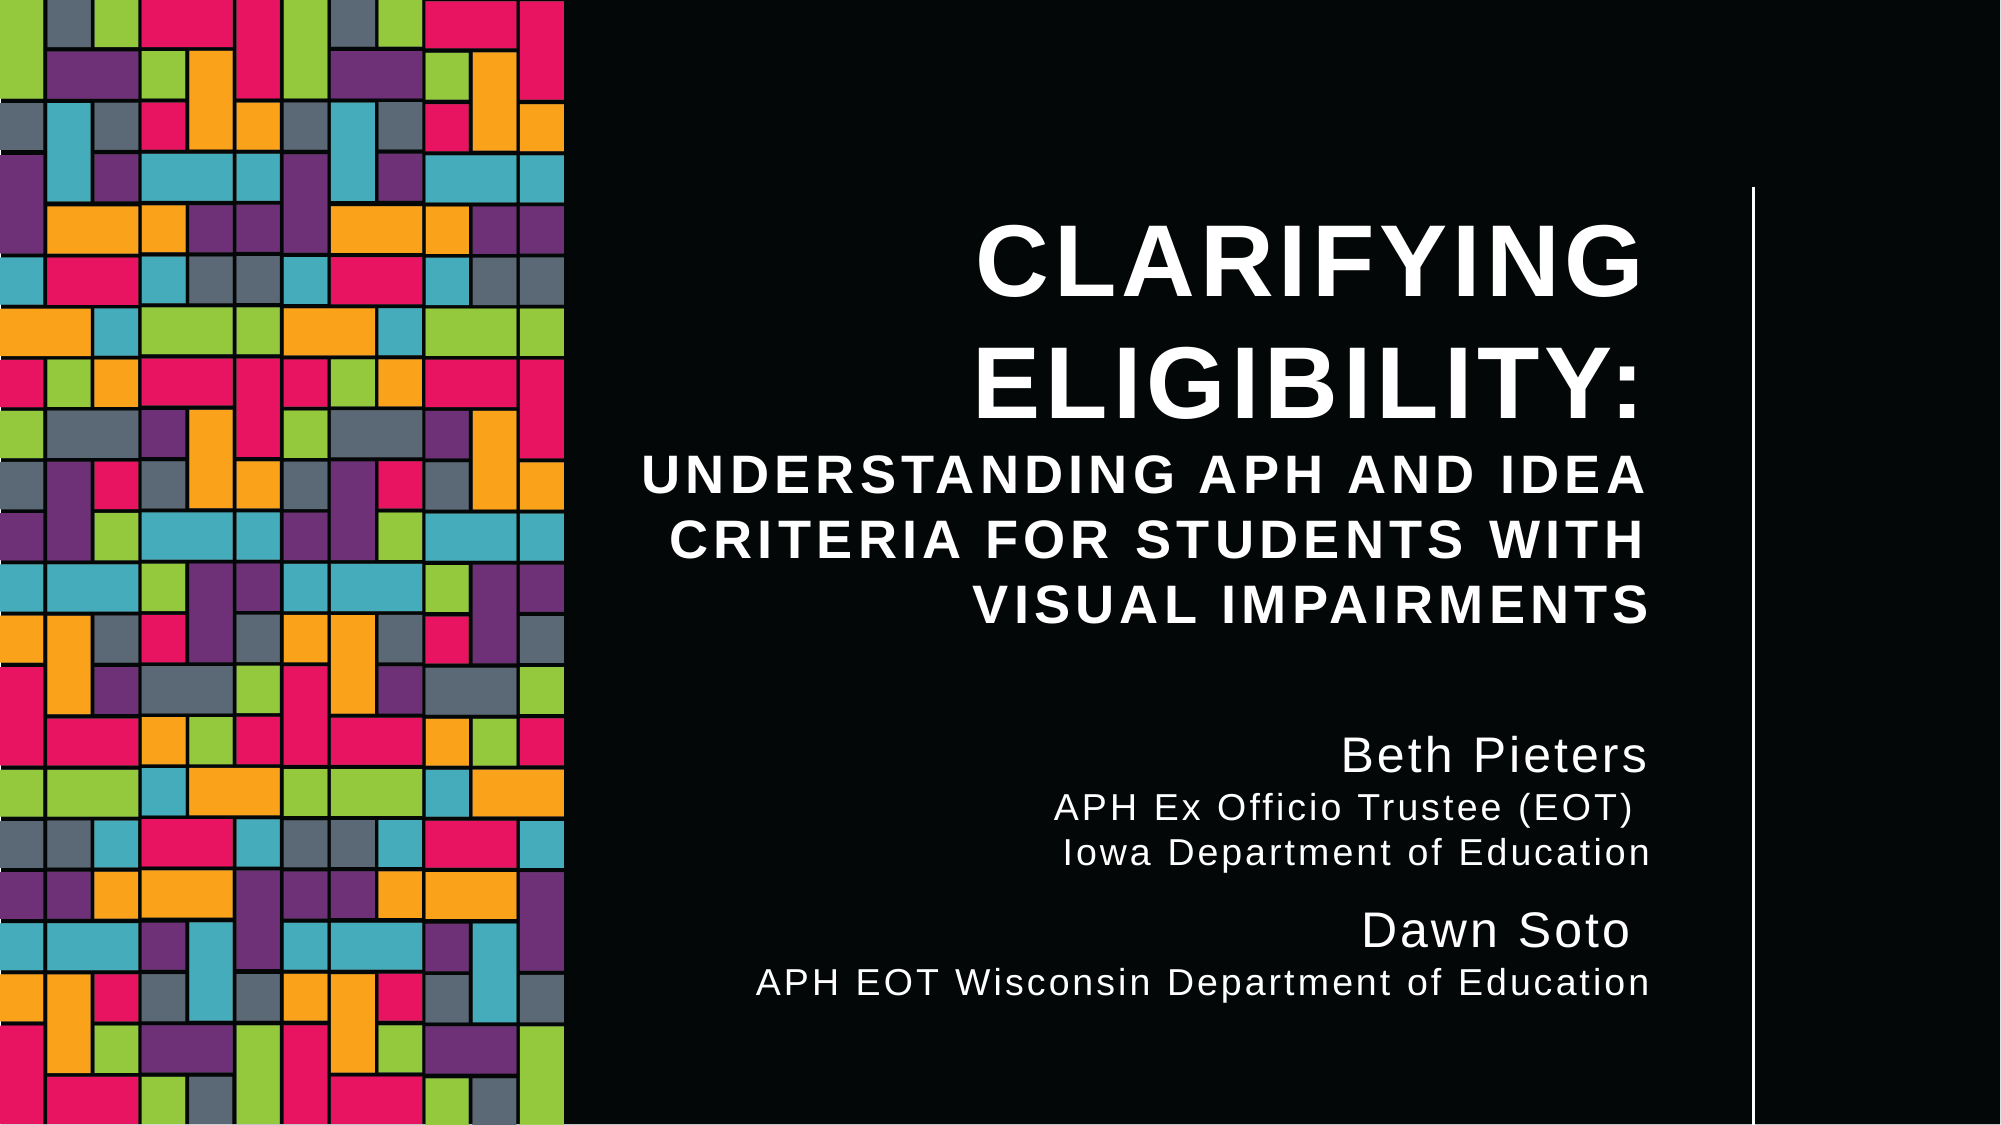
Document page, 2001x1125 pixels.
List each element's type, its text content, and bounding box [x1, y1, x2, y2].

picture [0, 0, 2001, 1125]
title Clarifying Eligibility: Understanding APH and IDEA Criteria for Students with Visual Impairments [617, 186, 1666, 647]
subtitle Beth Pieters APH Ex Officio Trustee (EOT) Iowa Department of Education Dawn Soto APH EOT Wisconsin Department of Education [677, 715, 1666, 1016]
